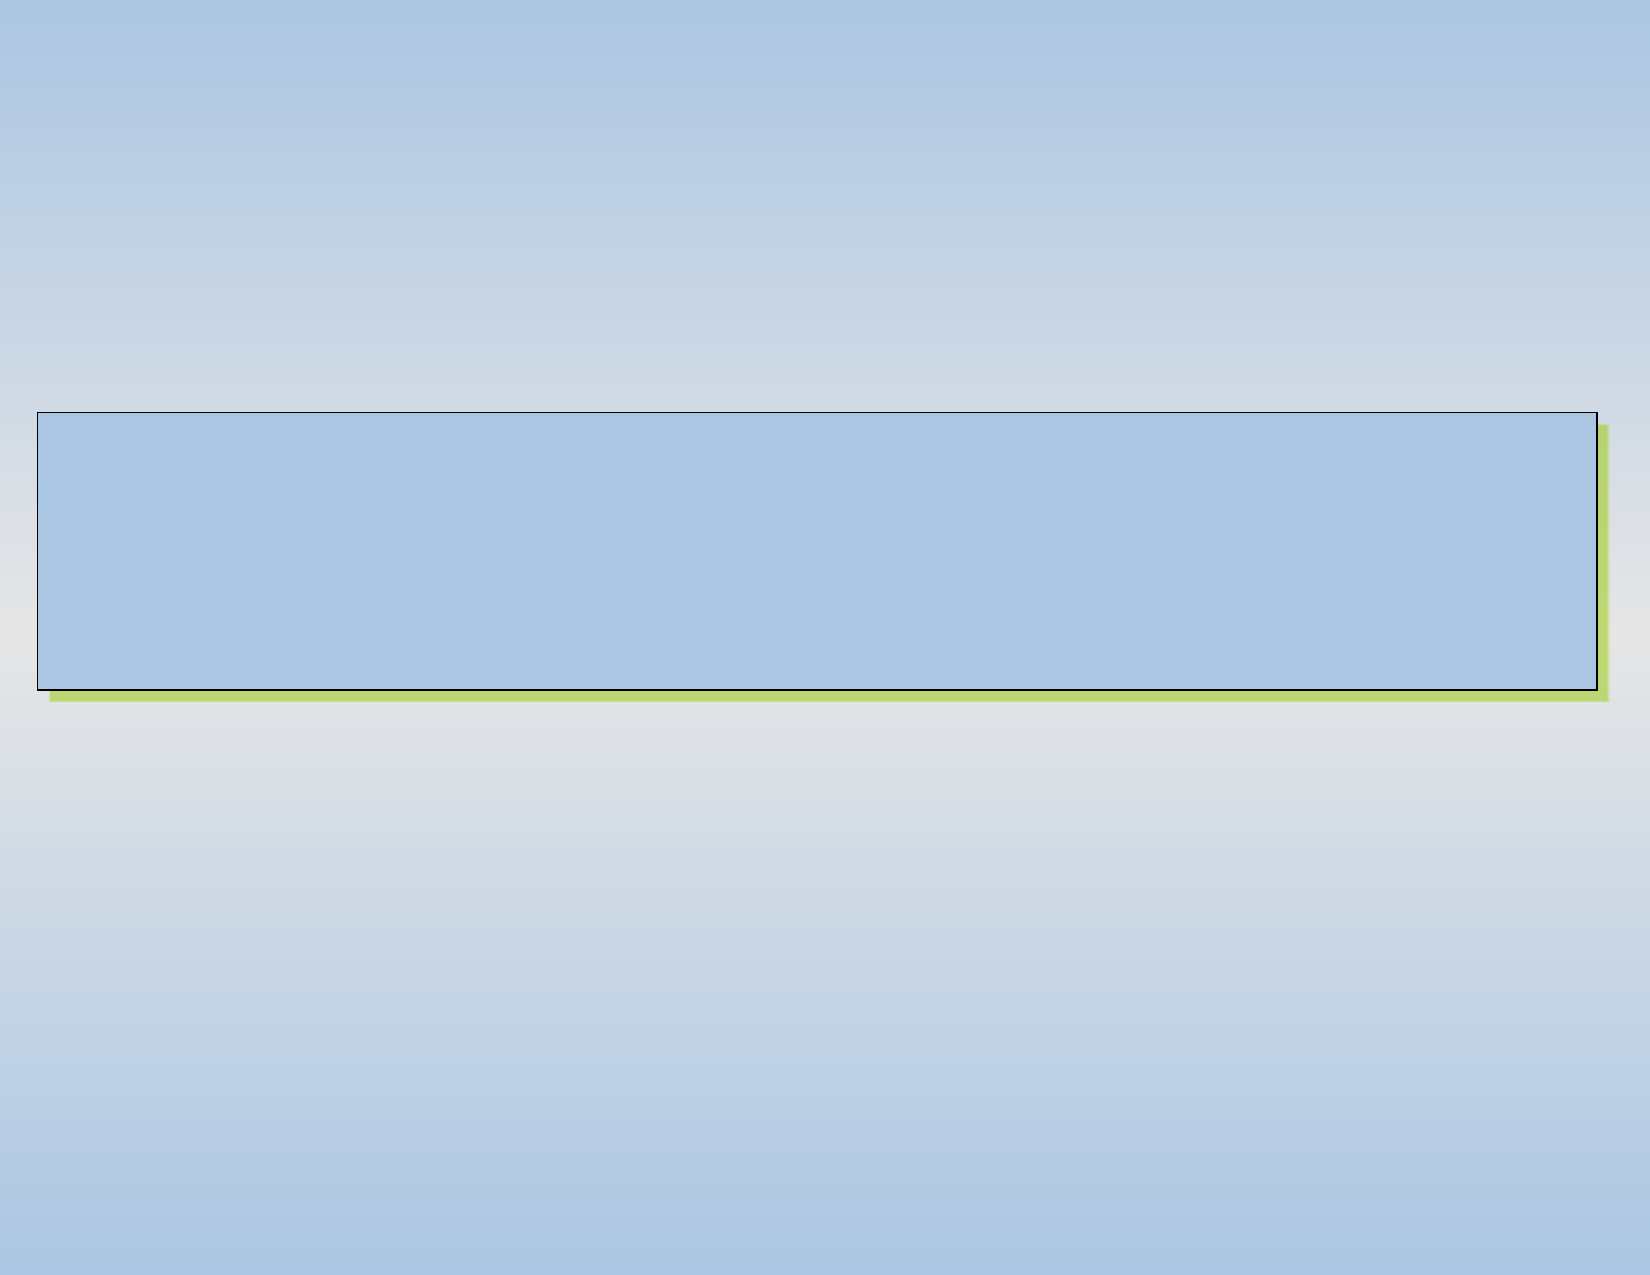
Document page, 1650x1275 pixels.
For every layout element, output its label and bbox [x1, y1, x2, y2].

title [37, 412, 1598, 691]
